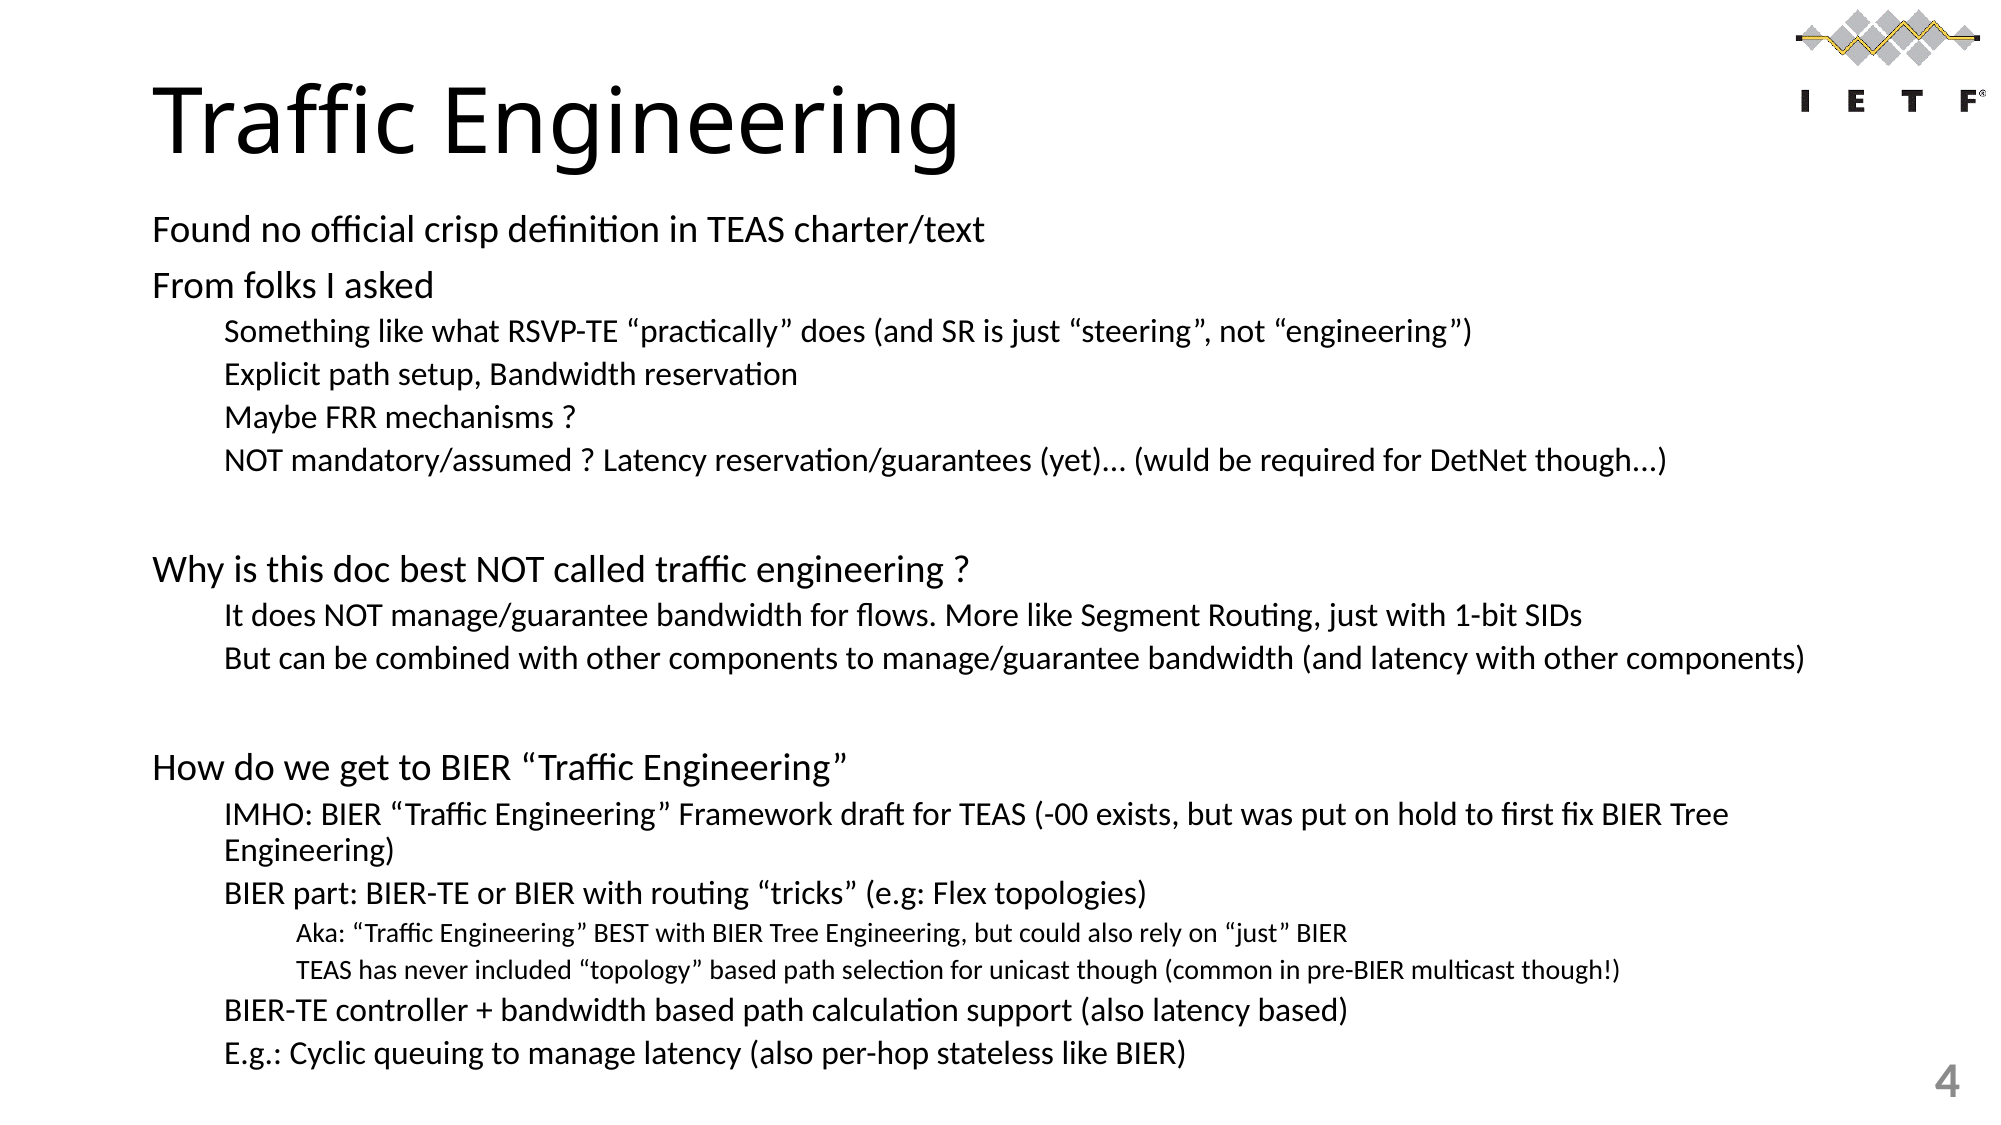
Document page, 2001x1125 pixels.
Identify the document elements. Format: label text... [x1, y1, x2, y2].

title Traffic Engineering [137, 59, 1863, 187]
picture [1781, 1, 2000, 119]
list Found no official crisp definition in TEAS charter/text From folks I asked Something like what RSVP-TE “practically” does (and SR is just “steering”, not “engineering”) Explicit path setup, Bandwidth reservation Maybe FRR mechanisms ? NOT mandatory/assumed ? Latency reservation/guarantees (yet)… (wuld be required for DetNet though...) Why is this doc best NOT called traffic engineering ? It does NOT manage/guarantee bandwidth for flows. More like Segment Routing, just with 1-bit SIDs But can be combined with other components to manage/guarantee bandwidth (and latency with other components) How do we get to BIER “Traffic Engineering” IMHO: BIER “Traffic Engineering” Framework draft for TEAS (-00 exists, but was put on hold to first fix BIER Tree Engineering) BIER part: BIER-TE or BIER with routing “tricks” (e.g: Flex topologies) Aka: “Traffic Engineering” BEST with BIER Tree Engineering, but could also rely on “just” BIER TEAS has never included “topology” based path selection for unicast though (common in pre-BIER multicast though!) BIER-TE controller + bandwidth based path calculation support (also latency based) E.g.: Cyclic queuing to manage latency (also per-hop stateless like BIER) [137, 201, 1863, 1104]
slide_number 4 [1876, 1047, 1975, 1108]
